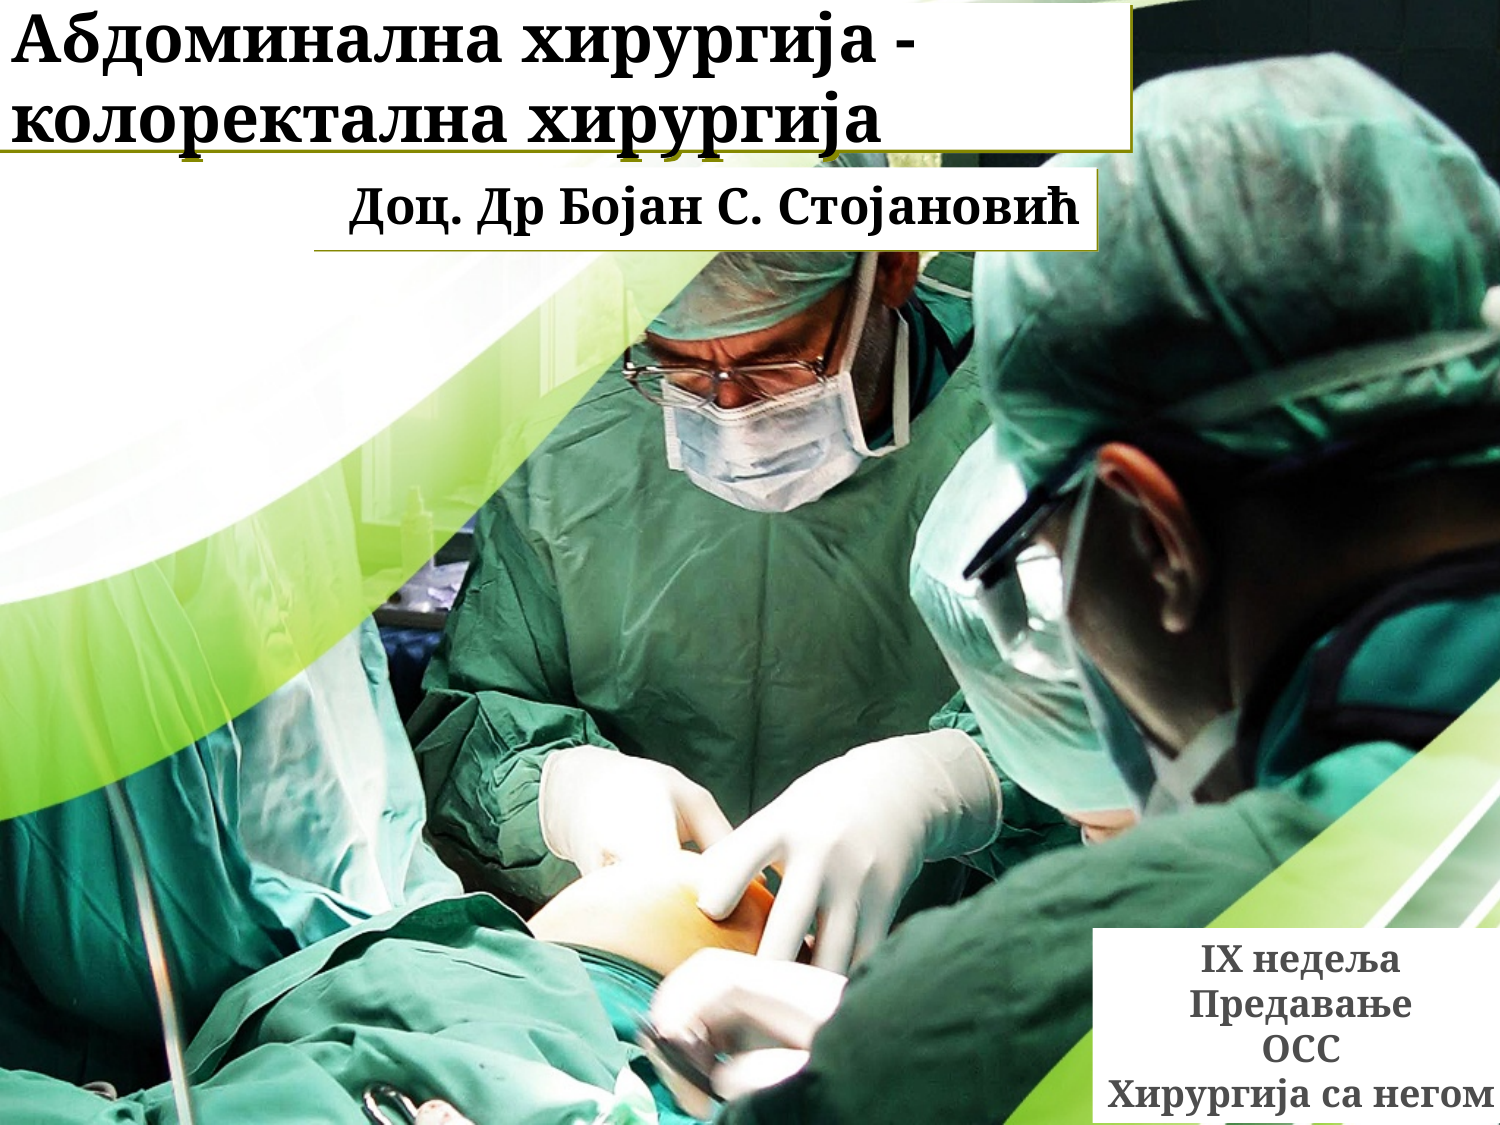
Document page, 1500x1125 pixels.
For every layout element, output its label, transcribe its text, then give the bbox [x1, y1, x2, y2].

title Абдоминална хирургија - колоректална хирургија [0, 2, 1131, 150]
picture [0, 0, 1500, 1125]
subtitle Доц. Др Бојан С. Стојановић [312, 167, 1097, 251]
text_box IX недеља Предавање ОСС Хирургија са негом [1092, 928, 1500, 1123]
